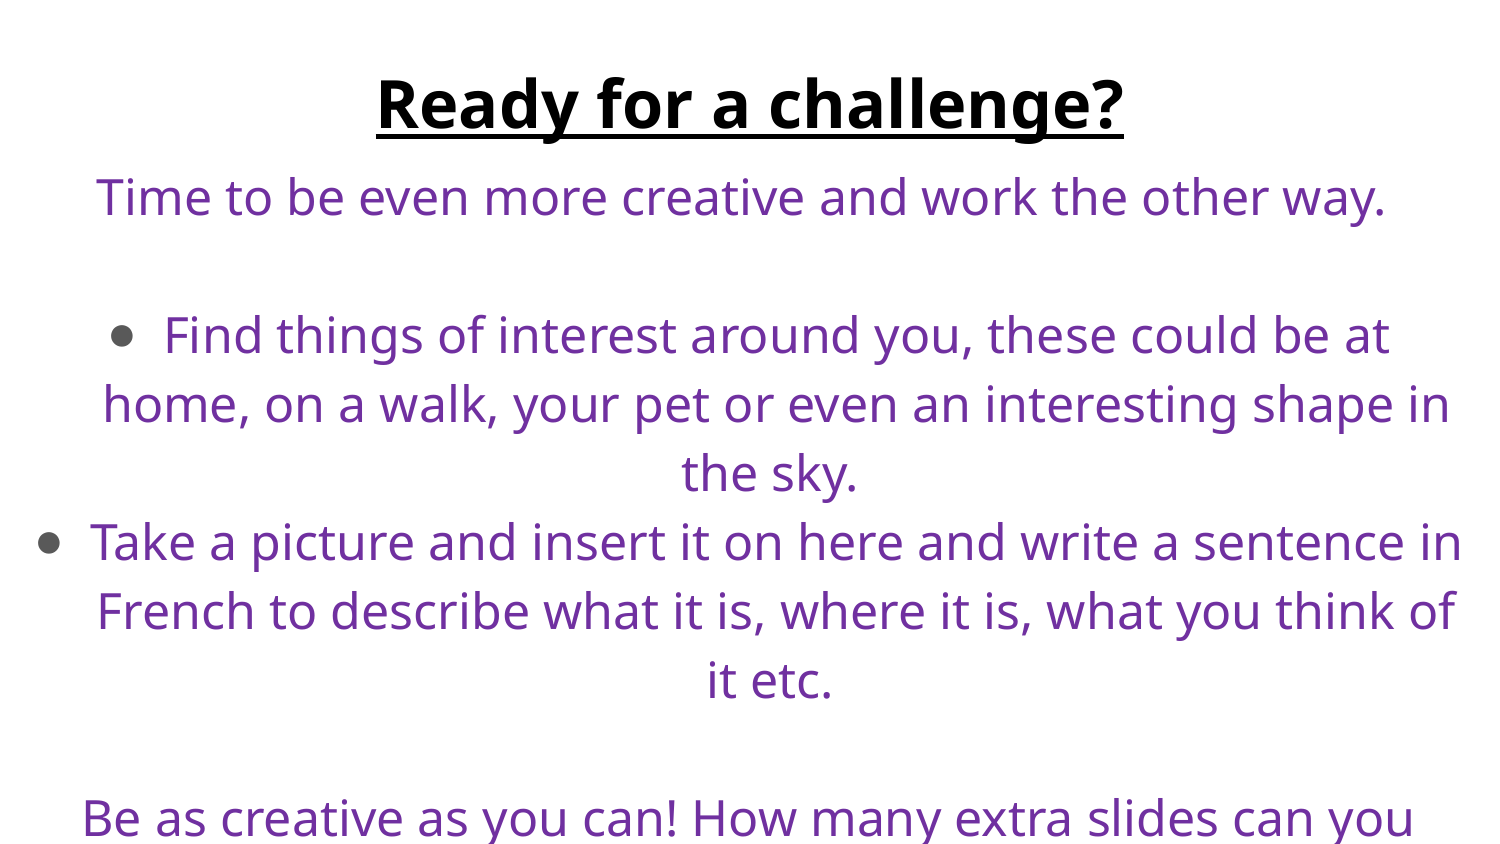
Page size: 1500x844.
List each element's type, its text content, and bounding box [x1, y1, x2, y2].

title Ready for a challenge? [51, 47, 1449, 141]
list Time to be even more creative and work the other way. Find things of interest around you, these could be at home, on a walk, your pet or even an interesting shape in the sky. Take a picture and insert it on here and write a sentence in French to describe what it is, where it is, what you think of it etc. Be as creative as you can! How many extra slides can you add? [0, 141, 1479, 703]
